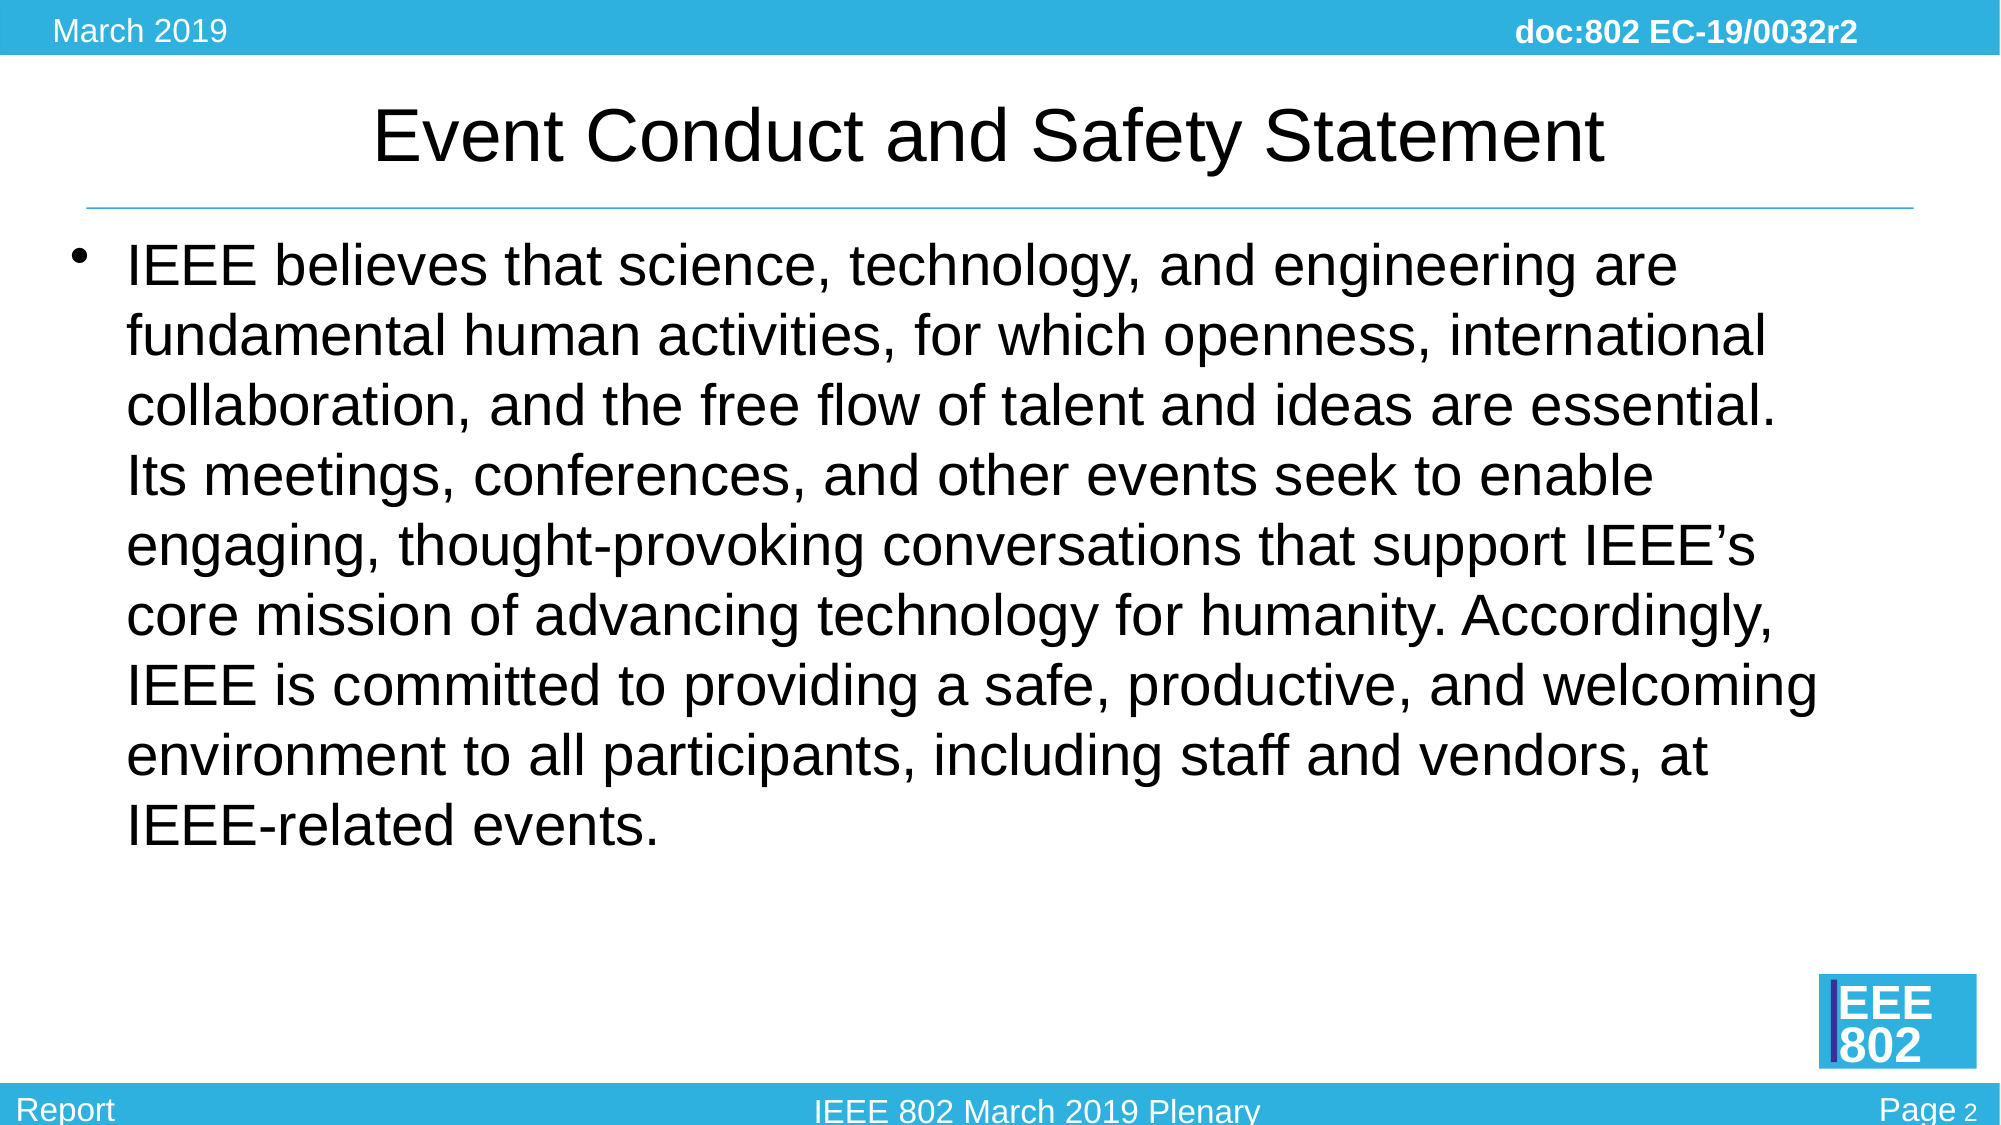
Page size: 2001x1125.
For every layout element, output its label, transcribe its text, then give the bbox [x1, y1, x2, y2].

title Event Conduct and Safety Statement [99, 66, 1900, 197]
list IEEE believes that science, technology, and engineering are fundamental human activities, for which openness, international collaboration, and the free flow of talent and ideas are essential. Its meetings, conferences, and other events seek to enable engaging, thought-provoking conversations that support IEEE’s core mission of advancing technology for humanity. Accordingly, IEEE is committed to providing a safe, productive, and welcoming environment to all participants, including staff and vendors, at IEEE-related events. [54, 220, 1855, 963]
